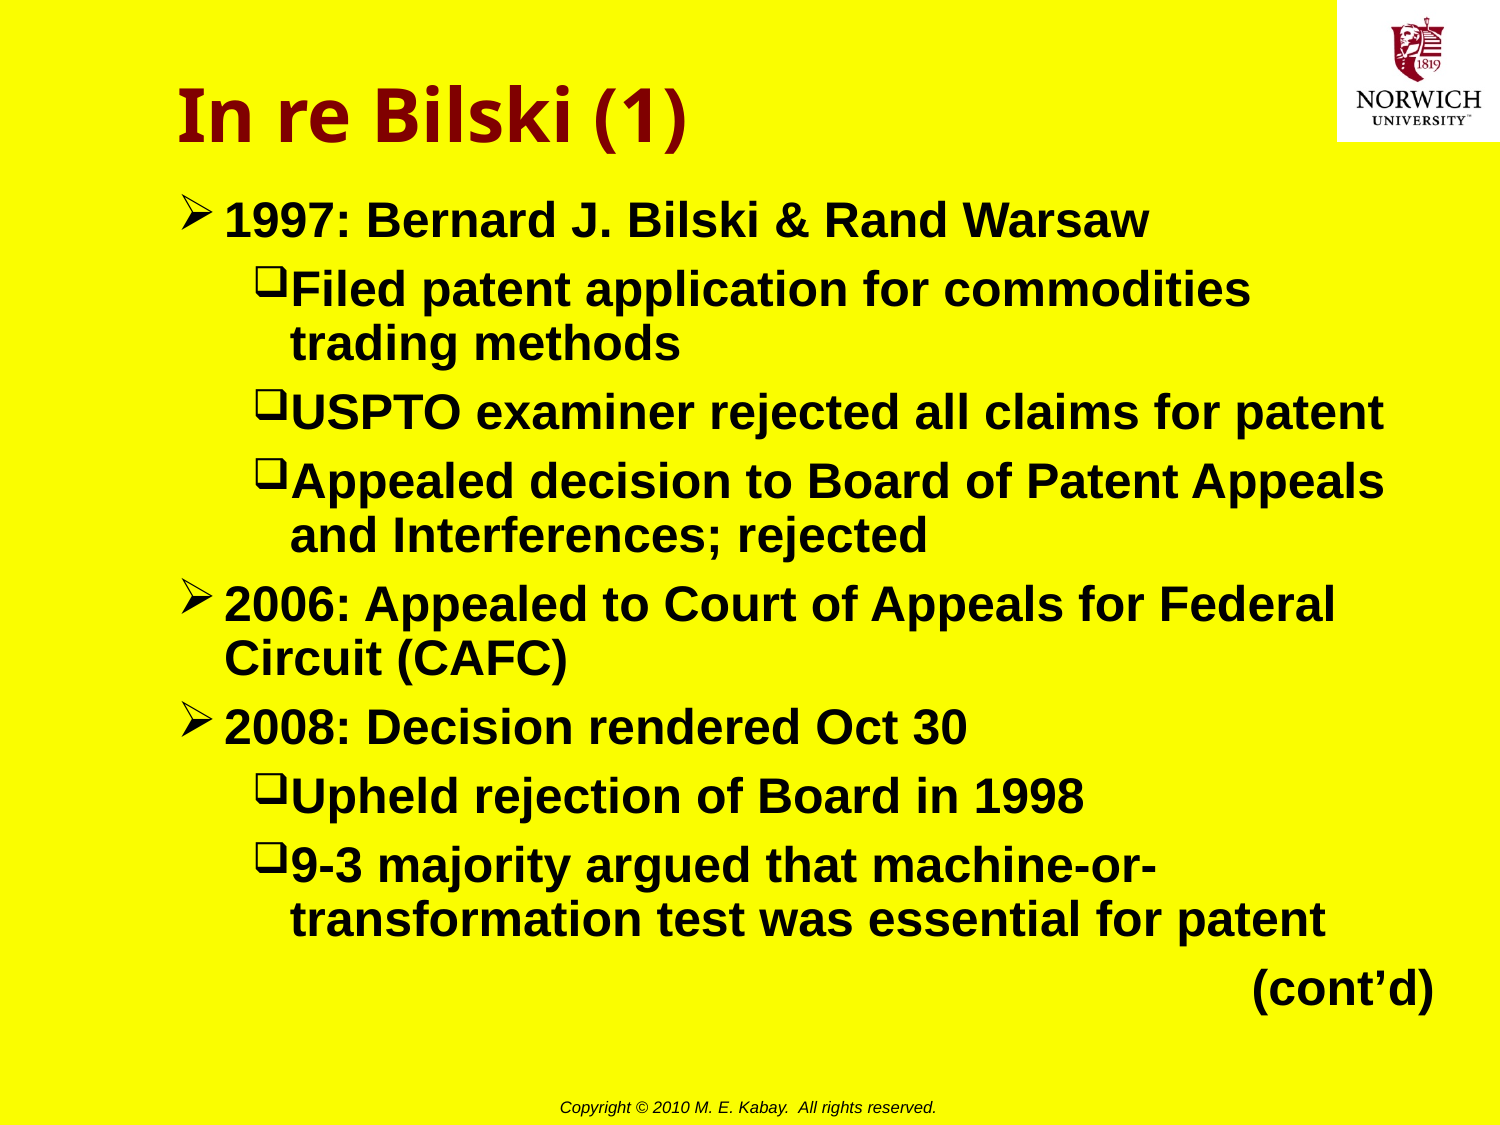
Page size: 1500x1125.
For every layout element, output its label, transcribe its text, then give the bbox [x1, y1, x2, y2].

picture [1337, 0, 1500, 142]
title In re Bilski (1) [161, 24, 1339, 186]
list 1997: Bernard J. Bilski & Rand Warsaw Filed patent application for commodities trading methods USPTO examiner rejected all claims for patent Appealed decision to Board of Patent Appeals and Interferences; rejected 2006: Appealed to Court of Appeals for Federal Circuit (CAFC) 2008: Decision rendered Oct 30 Upheld rejection of Board in 1998 9-3 majority argued that machine-or-transformation test was essential for patent (cont’d) [161, 186, 1451, 1038]
